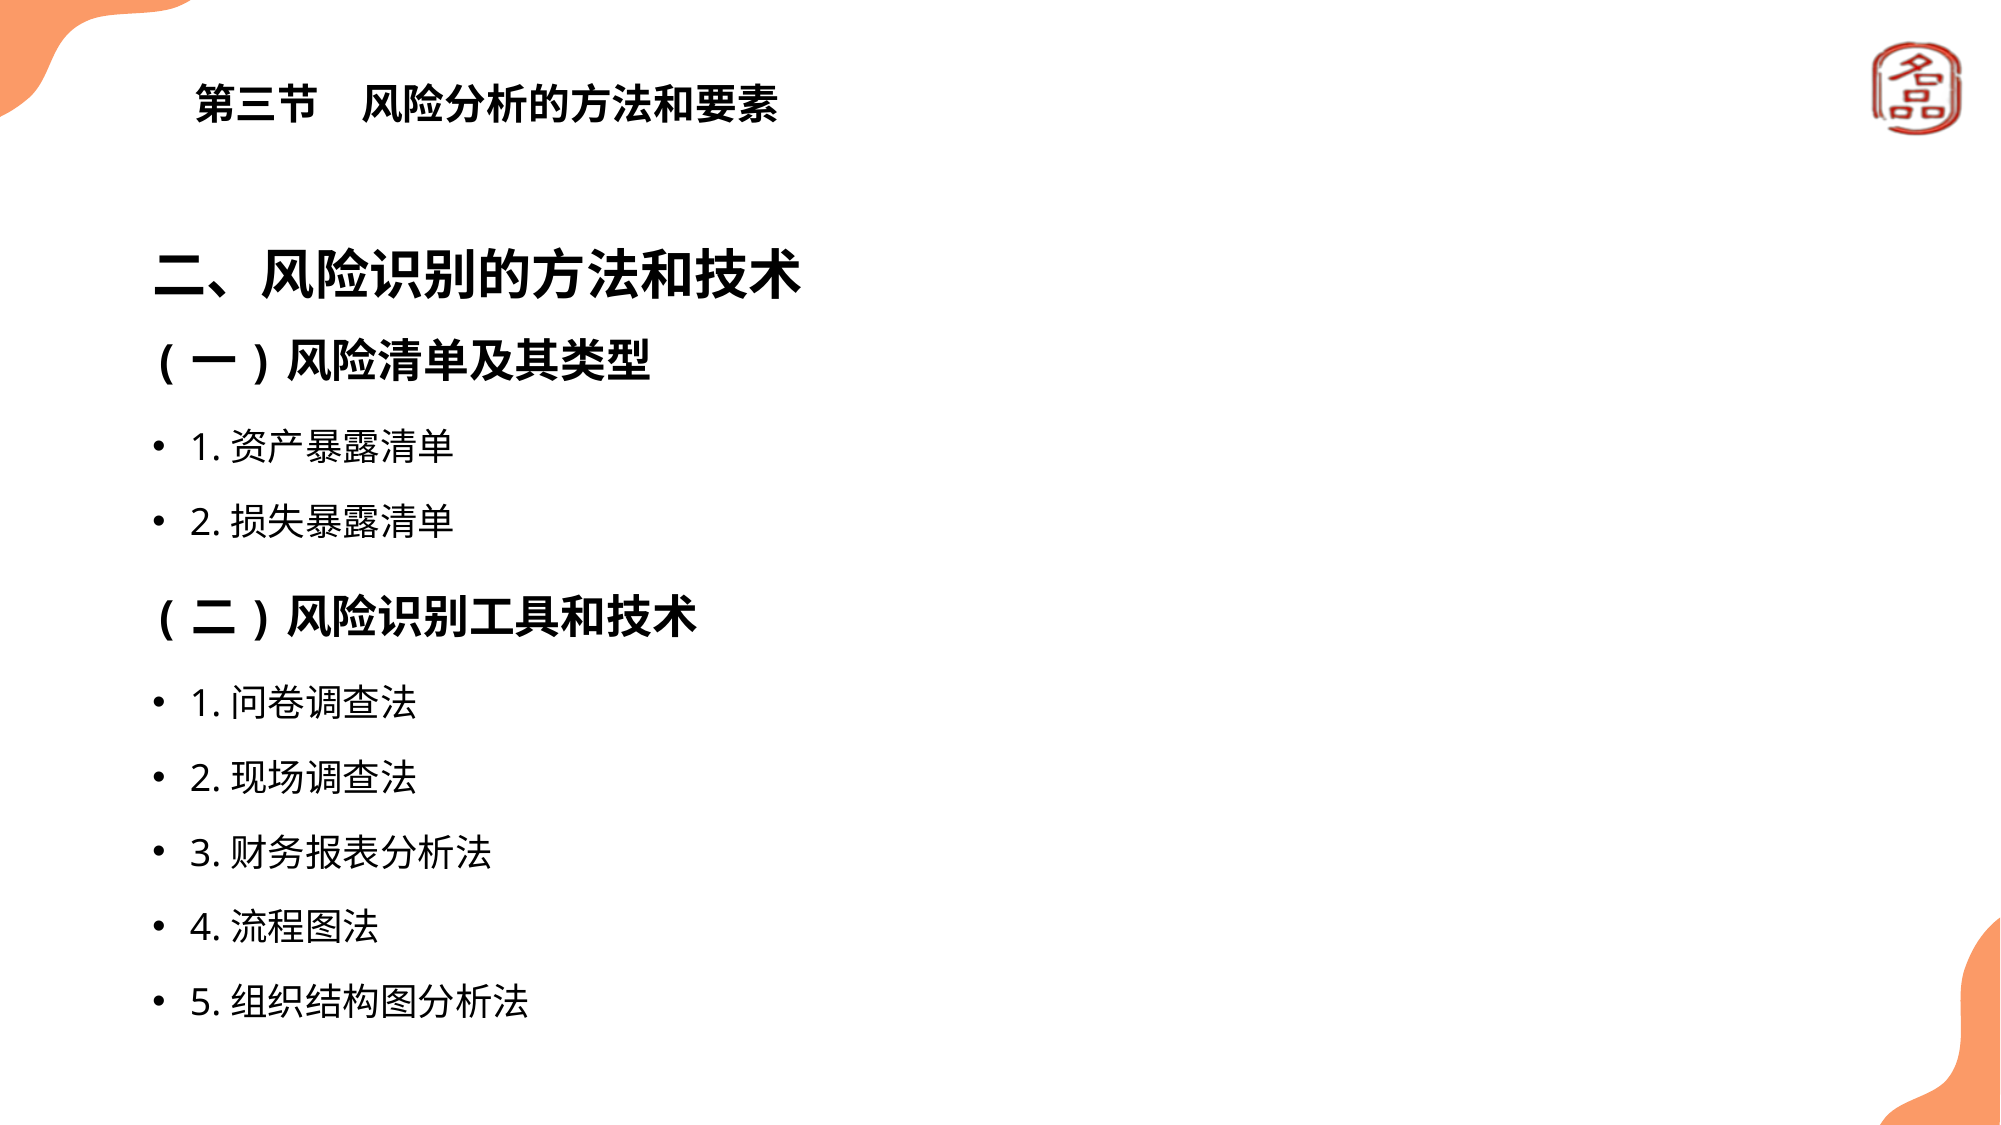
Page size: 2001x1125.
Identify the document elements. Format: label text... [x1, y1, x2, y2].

picture [1861, 10, 1990, 147]
list 二、风险识别的方法和技术 (一)风险清单及其类型 1.资产暴露清单 2.损失暴露清单 (二)风险识别工具和技术 1.问卷调查法 2.现场调查法 3.财务报表分析法 4.流程图法 5.组织结构图分析法 [137, 217, 1863, 1031]
title 第三节 风险分析的方法和要素 [137, 60, 1863, 152]
